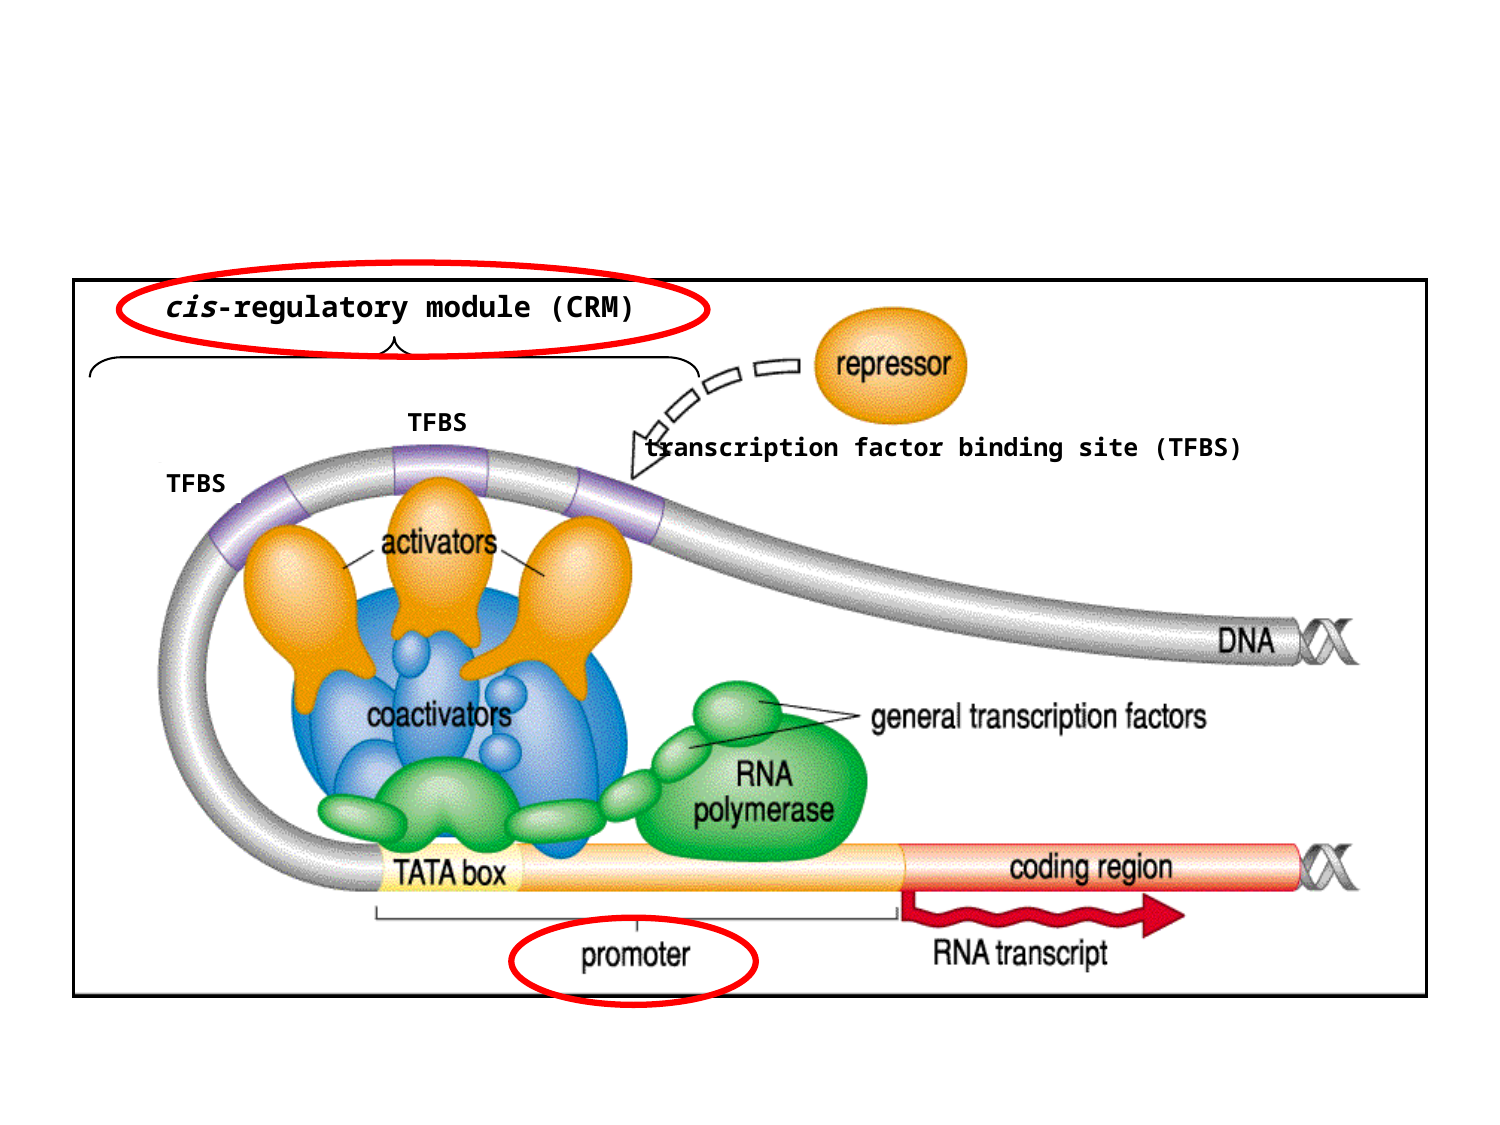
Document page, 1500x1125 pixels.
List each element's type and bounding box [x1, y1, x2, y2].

text_box [74, 262, 1426, 1006]
